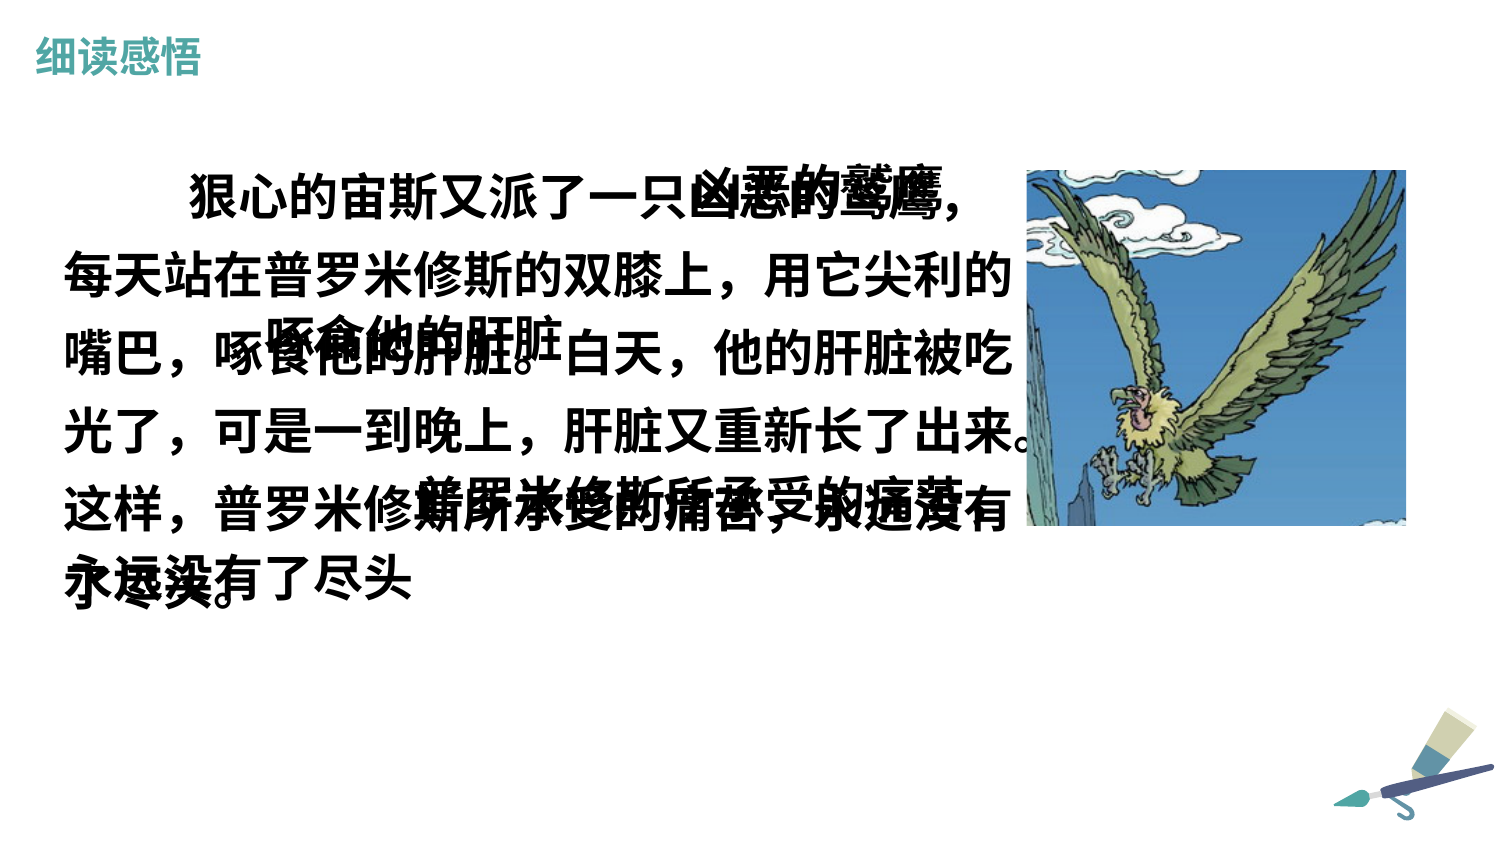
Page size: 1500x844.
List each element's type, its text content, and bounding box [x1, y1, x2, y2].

text_box 永远没有了尽头 [52, 540, 426, 613]
text_box 普罗米修斯所承受的痛苦， [404, 462, 1028, 534]
text_box 脏 [502, 301, 576, 373]
text_box 鹫鹰 [833, 151, 957, 223]
text_box 狠心的宙斯又派了一只凶恶的鹫鹰，每天站在普罗米修斯的双膝上，用它尖利的嘴巴，啄食他的肝脏。白天，他的肝脏被吃光了，可是一到晚上，肝脏又重新长了出来。这样，普罗米修斯所承受的痛苦，永远没有了尽头。 [52, 141, 1027, 621]
text_box 细读感悟 [24, 25, 261, 87]
text_box 啄食他的肝 [254, 301, 502, 373]
picture [1026, 170, 1407, 526]
text_box 凶恶的 [681, 151, 833, 223]
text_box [1358, 708, 1481, 844]
